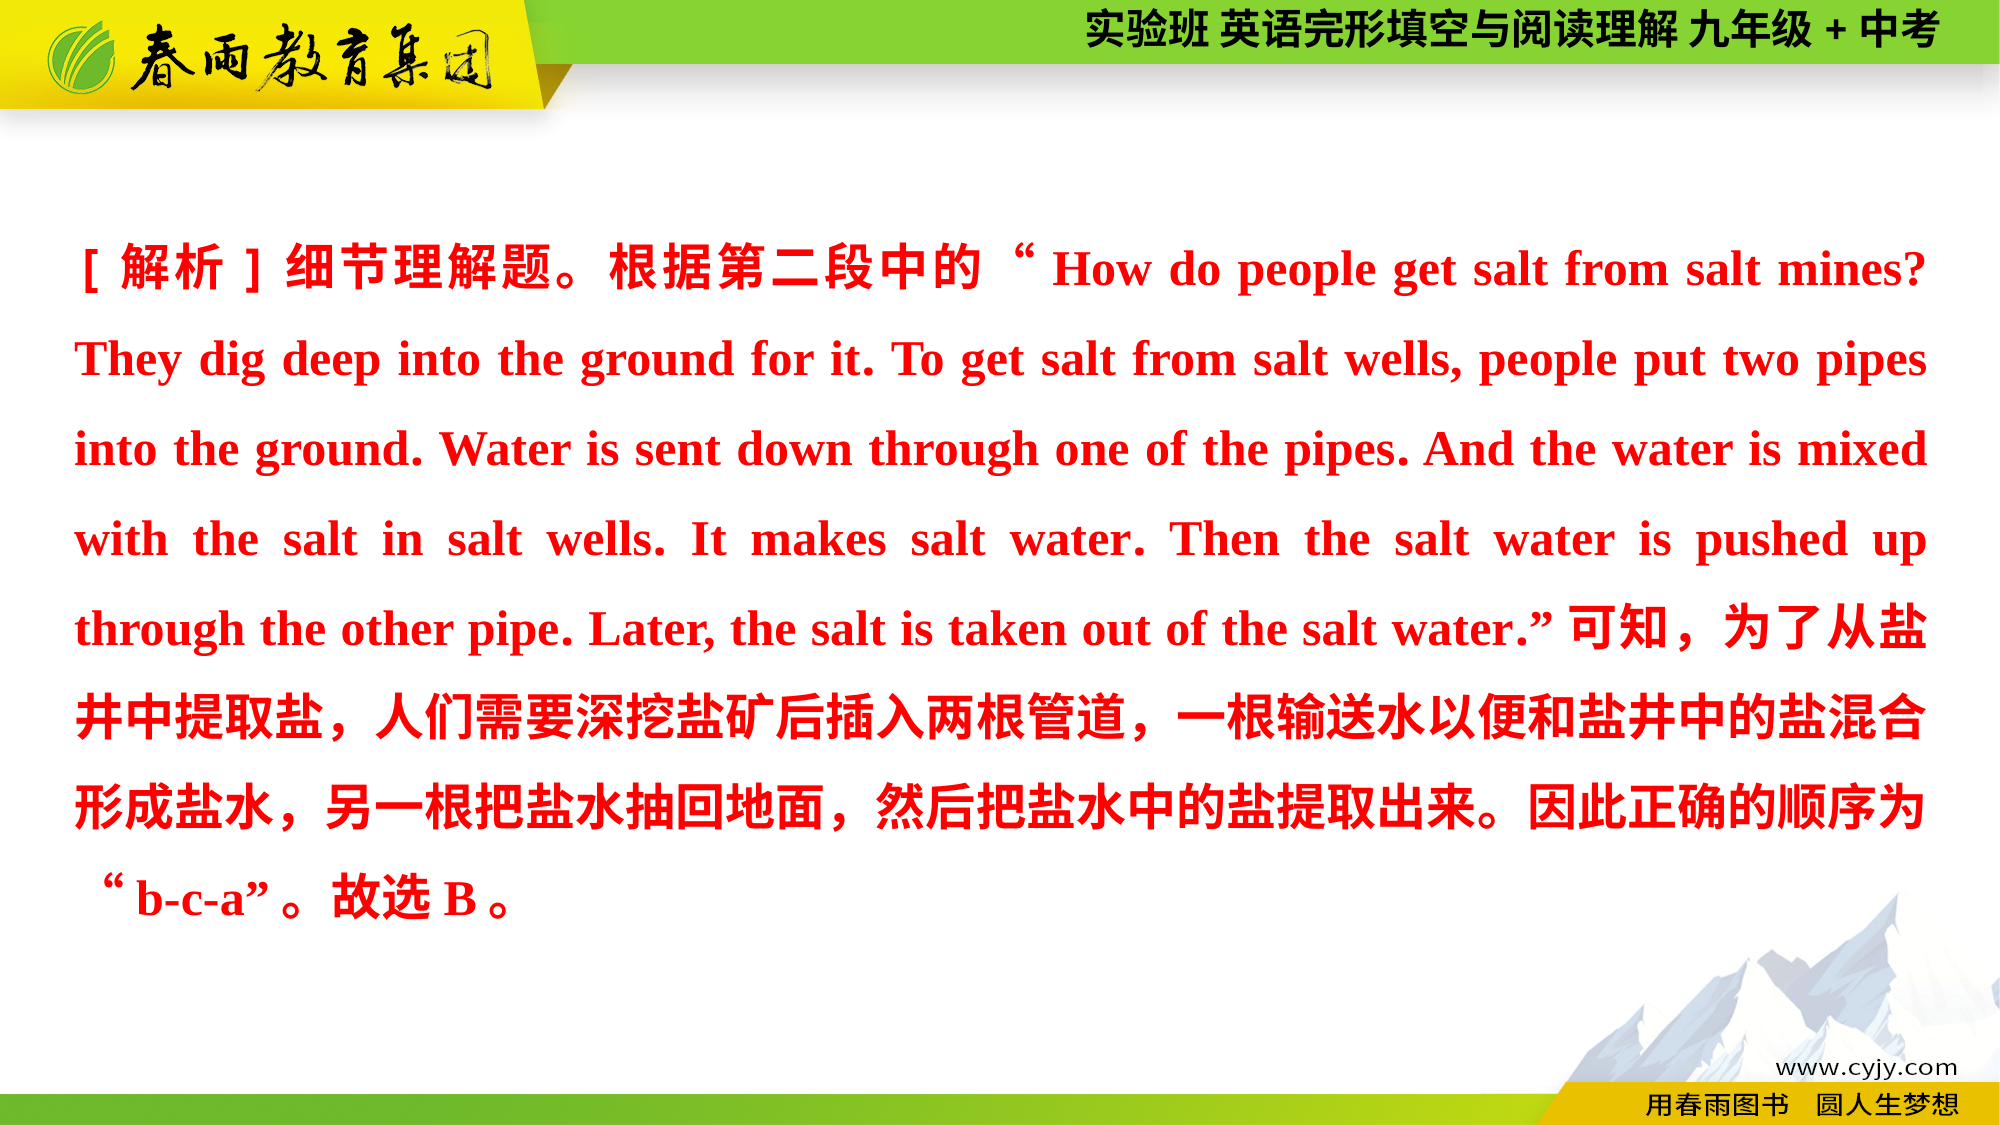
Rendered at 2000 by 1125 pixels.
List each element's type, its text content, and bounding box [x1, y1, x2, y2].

list [解析]细节理解题。根据第二段中的“How do people get salt from salt mines? They dig deep into the ground for it. To get salt from salt wells, people put two pipes into the ground. Water is sent down through one of the pipes. And the water is mixed with the salt in salt wells. It makes salt water. Then the salt water is pushed up through the other pipe. Later, the salt is taken out of the salt water.”可知，为了从盐井中提取盐，人们需要深挖盐矿后插入两根管道，一根输送水以便和盐井中的盐混合形成盐水，另一根把盐水抽回地面，然后把盐水中的盐提取出来。因此正确的顺序为“b-c-a”。故选B。 [59, 198, 1944, 940]
picture [0, 0, 2000, 1125]
